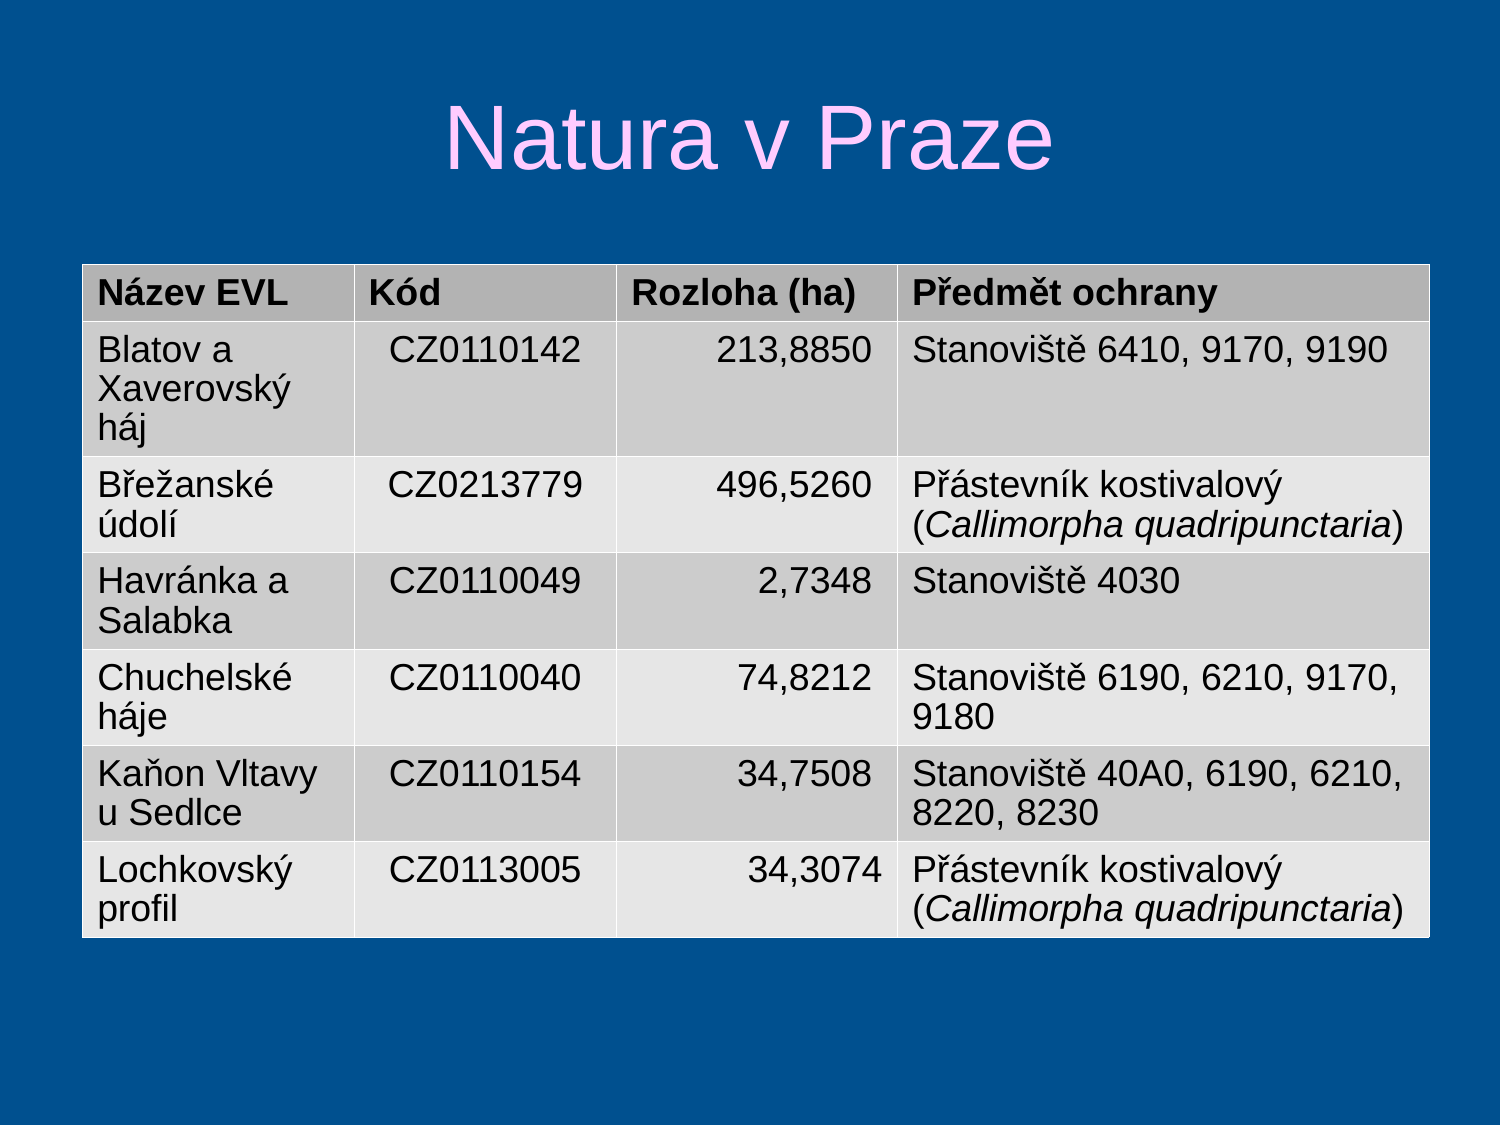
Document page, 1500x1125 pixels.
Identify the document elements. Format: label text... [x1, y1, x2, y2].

table_header Předmět ochrany [898, 265, 1429, 321]
table_cell CZ0110040 [355, 650, 616, 745]
table_cell 496,5260 [617, 457, 897, 552]
table_header Název EVL [83, 265, 354, 321]
table_header Rozloha (ha) [617, 265, 897, 321]
table_cell Stanoviště 40A0, 6190, 6210, 8220, 8230 [898, 746, 1429, 841]
table_cell CZ0110142 [355, 322, 616, 456]
table_cell CZ0113005 [355, 842, 616, 937]
table_cell CZ0213779 [355, 457, 616, 552]
table_cell Přástevník kostivalový (Callimorpha quadripunctaria) [898, 457, 1429, 552]
table_cell Chuchelské háje [83, 650, 354, 745]
table_cell 213,8850 [617, 322, 897, 456]
table_cell Přástevník kostivalový (Callimorpha quadripunctaria) [898, 842, 1429, 937]
title Natura v Praze [75, 21, 1425, 257]
table_cell CZ0110154 [355, 746, 616, 841]
table_cell Blatov a Xaverovský háj [83, 322, 354, 456]
table_cell Stanoviště 6410, 9170, 9190 [898, 322, 1429, 456]
table_cell Stanoviště 6190, 6210, 9170, 9180 [898, 650, 1429, 745]
table_cell 74,8212 [617, 650, 897, 745]
table_cell 2,7348 [617, 553, 897, 649]
table_header Kód [355, 265, 616, 321]
table_cell Břežanské údolí [83, 457, 354, 552]
table_cell 34,3074 [617, 842, 897, 937]
table_cell Stanoviště 4030 [898, 553, 1429, 649]
table_cell CZ0110049 [355, 553, 616, 649]
table_cell Kaňon Vltavy u Sedlce [83, 746, 354, 841]
table_cell Lochkovský profil [83, 842, 354, 937]
table_cell 34,7508 [617, 746, 897, 841]
table_cell Havránka a Salabka [83, 553, 354, 649]
